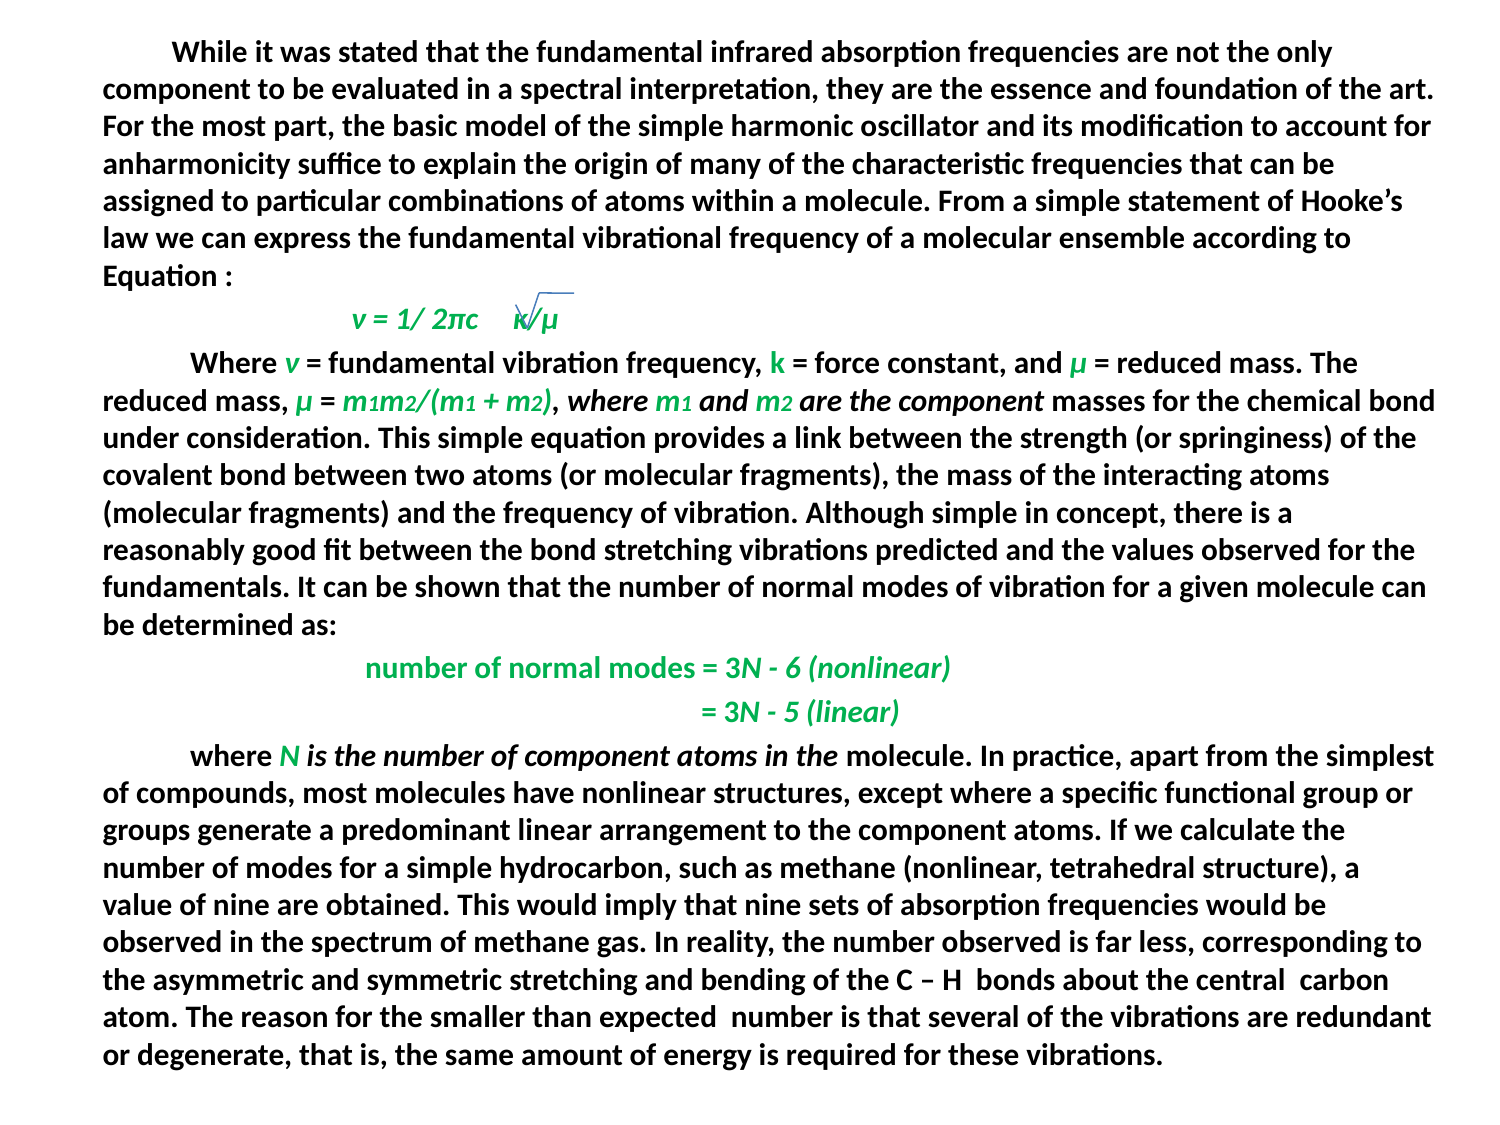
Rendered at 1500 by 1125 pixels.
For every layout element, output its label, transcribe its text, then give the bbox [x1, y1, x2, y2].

list While it was stated that the fundamental infrared absorption frequencies are not the only component to be evaluated in a spectral interpretation, they are the essence and foundation of the art. For the most part, the basic model of the simple harmonic oscillator and its modification to account for anharmonicity suffice to explain the origin of many of the characteristic frequencies that can be assigned to particular combinations of atoms within a molecule. From a simple statement of Hooke’s law we can express the fundamental vibrational frequency of a molecular ensemble according to Equation : ν = 1/ 2πc ĸ/µ Where ν = fundamental vibration frequency, k = force constant, and µ = reduced mass. The reduced mass, µ = m1m2/(m1 + m2), where m1 and m2 are the component masses for the chemical bond under consideration. This simple equation provides a link between the strength (or springiness) of the covalent bond between two atoms (or molecular fragments), the mass of the interacting atoms (molecular fragments) and the frequency of vibration. Although simple in concept, there is a reasonably good fit between the bond stretching vibrations predicted and the values observed for the fundamentals. It can be shown that the number of normal modes of vibration for a given molecule can be determined as: number of normal modes = 3N - 6 (nonlinear) = 3N - 5 (linear) where N is the number of component atoms in the molecule. In practice, apart from the simplest of compounds, most molecules have nonlinear structures, except where a specific functional group or groups generate a predominant linear arrangement to the component atoms. If we calculate the number of modes for a simple hydrocarbon, such as methane (nonlinear, tetrahedral structure), a value of nine are obtained. This would imply that nine sets of absorption frequencies would be observed in the spectrum of methane gas. In reality, the number observed is far less, corresponding to the asymmetric and symmetric stretching and bending of the C – H bonds about the central carbon atom. The reason for the smaller than expected number is that several of the vibrations are redundant or degenerate, that is, the same amount of energy is required for these vibrations. [35, 23, 1454, 1102]
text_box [509, 310, 534, 323]
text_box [515, 304, 551, 317]
